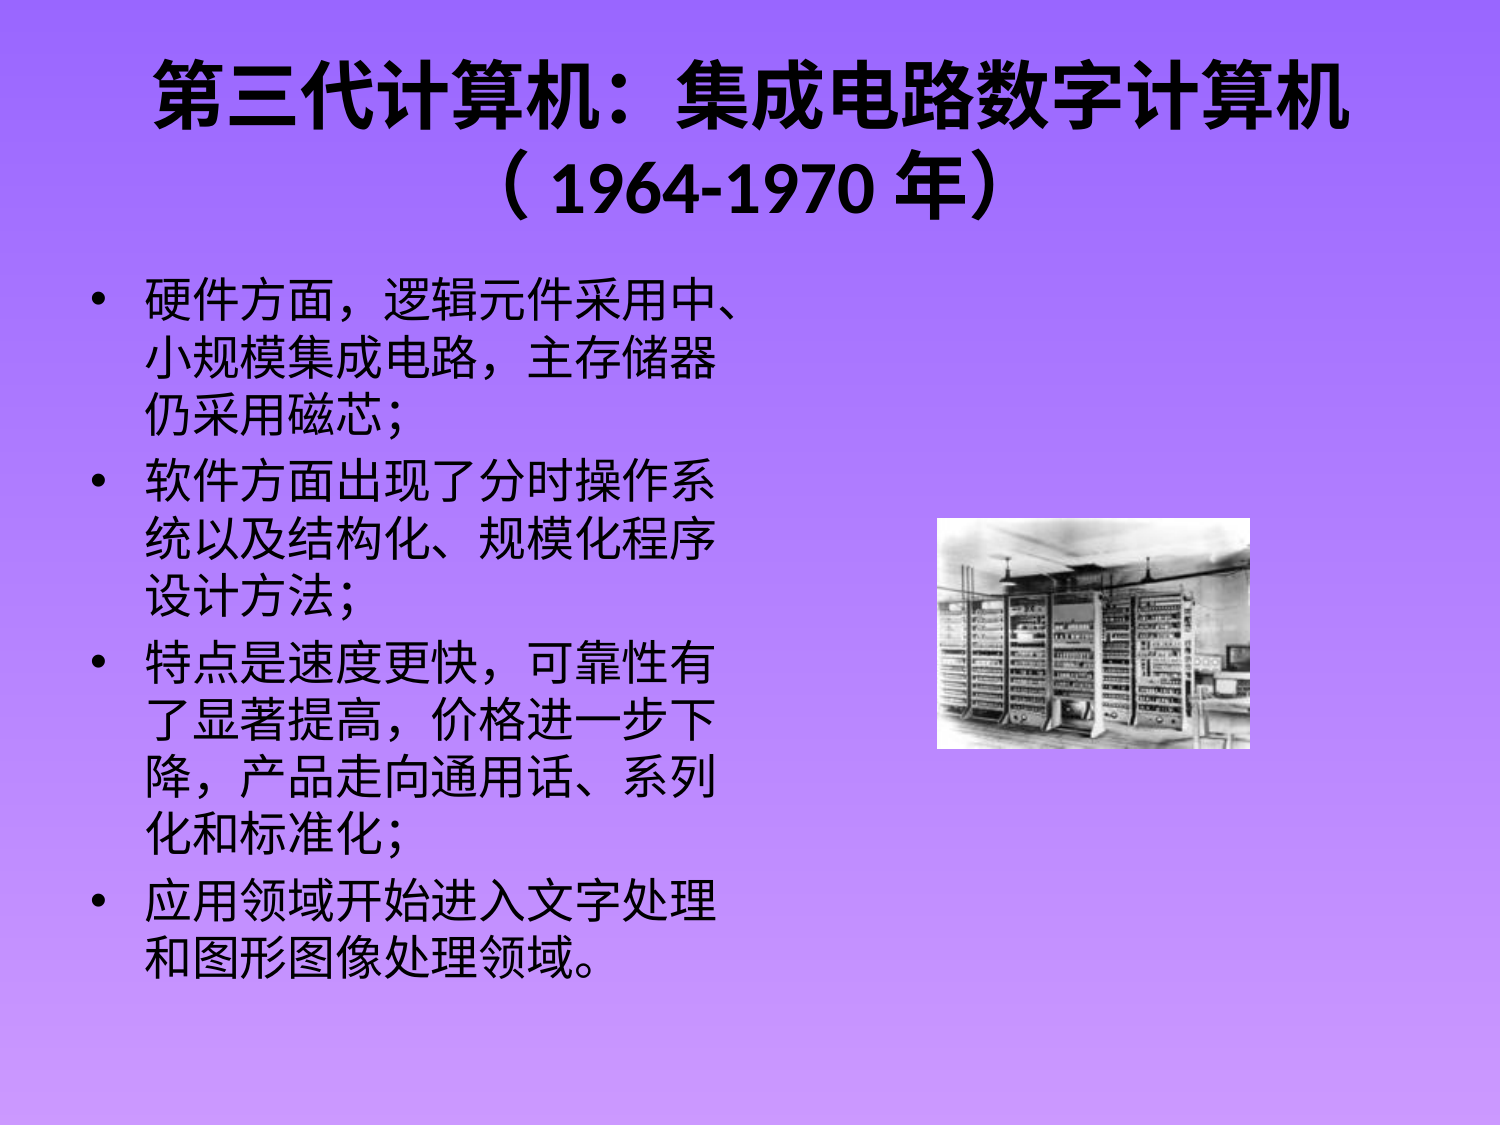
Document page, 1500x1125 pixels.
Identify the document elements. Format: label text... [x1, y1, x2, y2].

title 第三代计算机：集成电路数字计算机（1964-1970年） [75, 45, 1425, 233]
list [937, 518, 1251, 749]
list 硬件方面，逻辑元件采用中、小规模集成电路，主存储器仍采用磁芯； 软件方面出现了分时操作系统以及结构化、规模化程序设计方法； 特点是速度更快，可靠性有了显著提高，价格进一步下降，产品走向通用话、系列化和标准化； 应用领域开始进入文字处理和图形图像处理领域。 [75, 262, 738, 1005]
